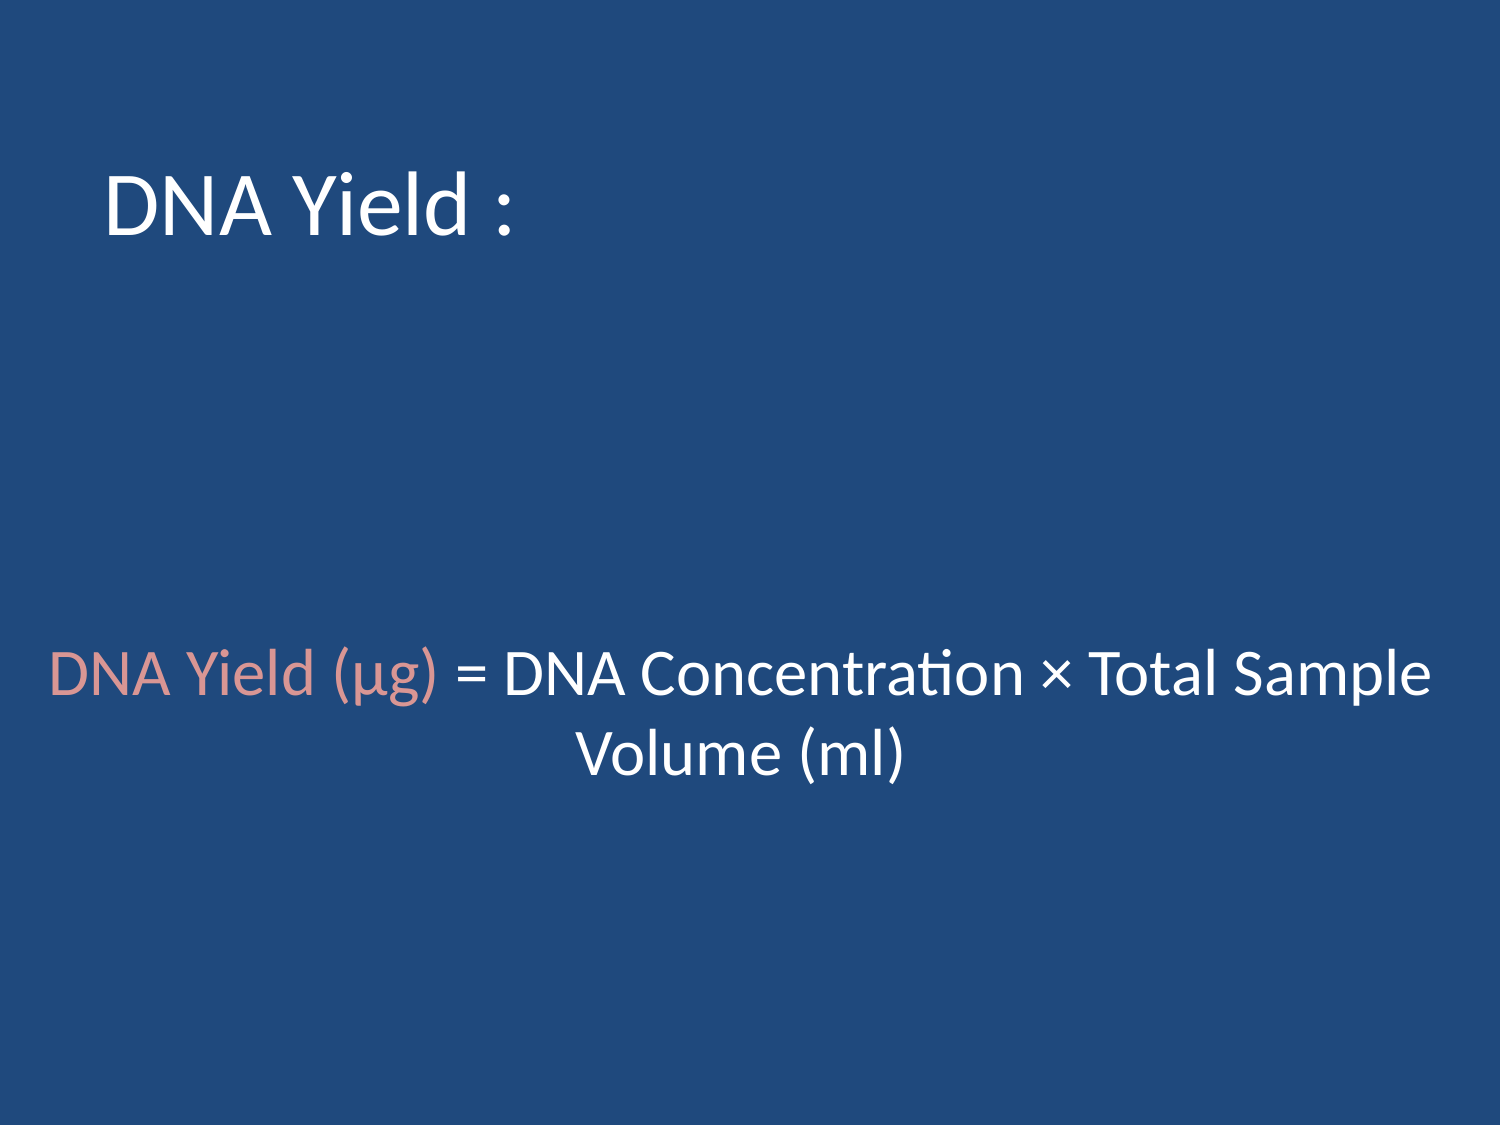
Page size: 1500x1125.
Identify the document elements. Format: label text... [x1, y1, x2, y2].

title DNA Yield : [88, 78, 1364, 320]
subtitle DNA Yield (µg) = DNA Concentration × Total Sample Volume (ml) [29, 621, 1453, 909]
